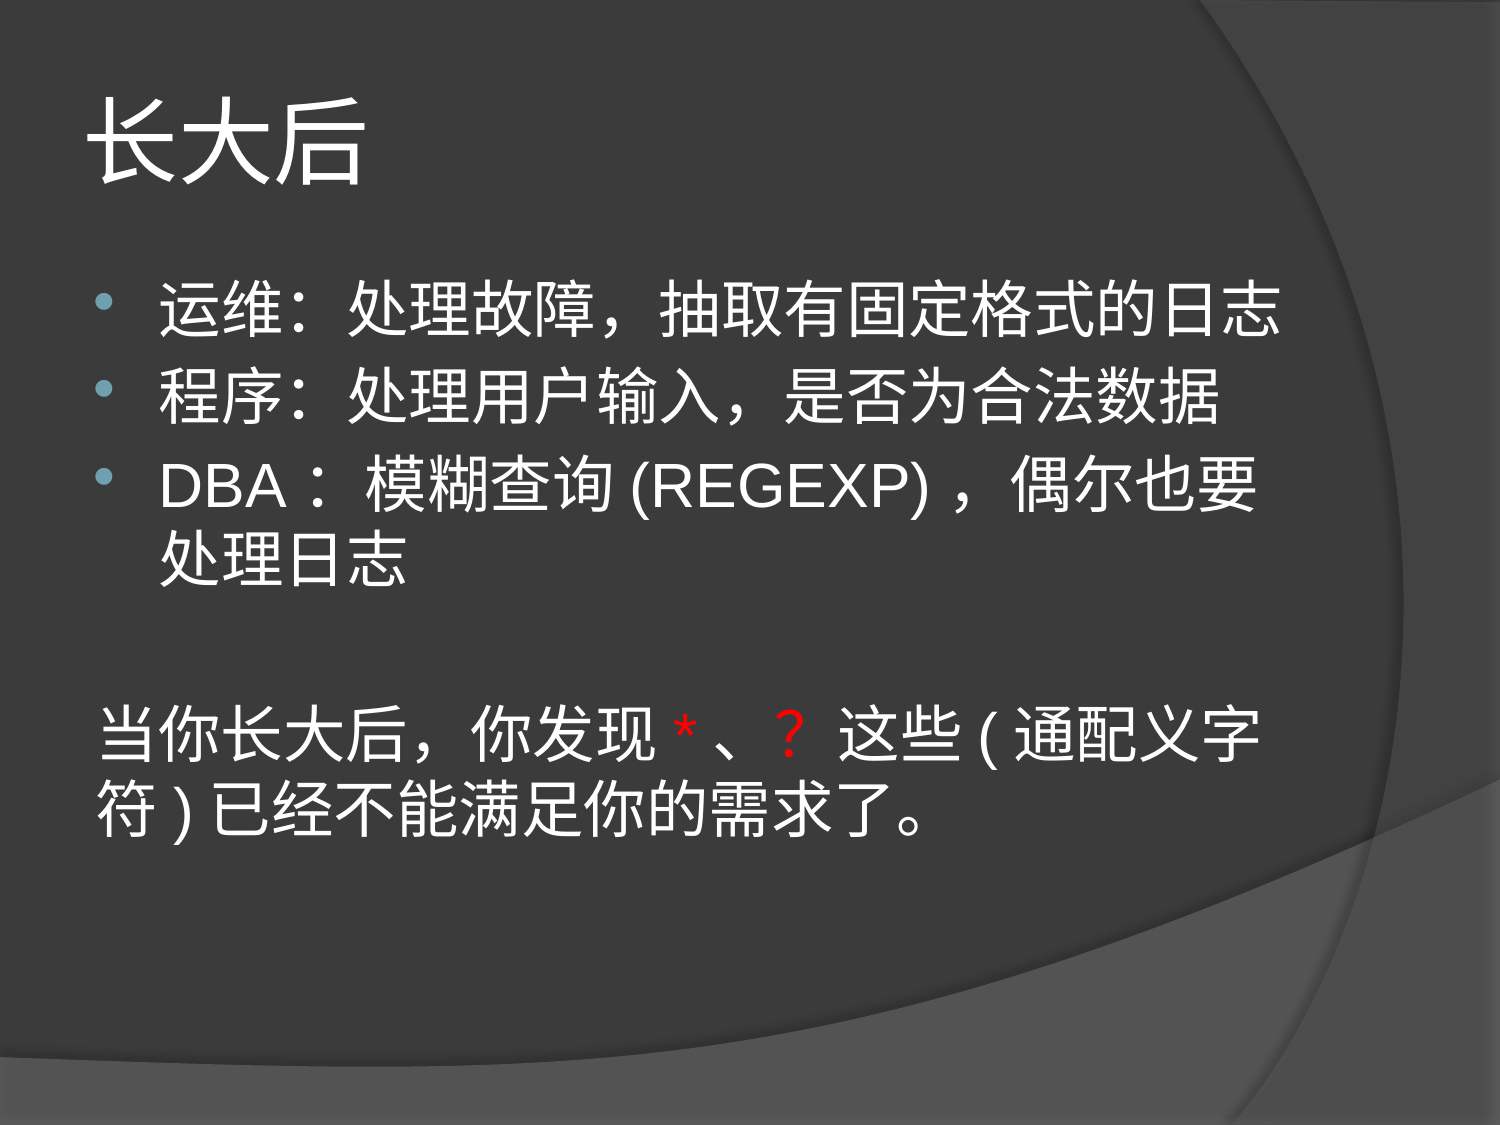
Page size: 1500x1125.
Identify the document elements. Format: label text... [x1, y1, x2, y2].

title 长大后 [75, 45, 1300, 233]
list 运维：处理故障，抽取有固定格式的日志 程序：处理用户输入，是否为合法数据 DBA：模糊查询(REGEXP)，偶尔也要处理日志 当你长大后，你发现*、？这些(通配义字符)已经不能满足你的需求了。 [75, 262, 1300, 1005]
